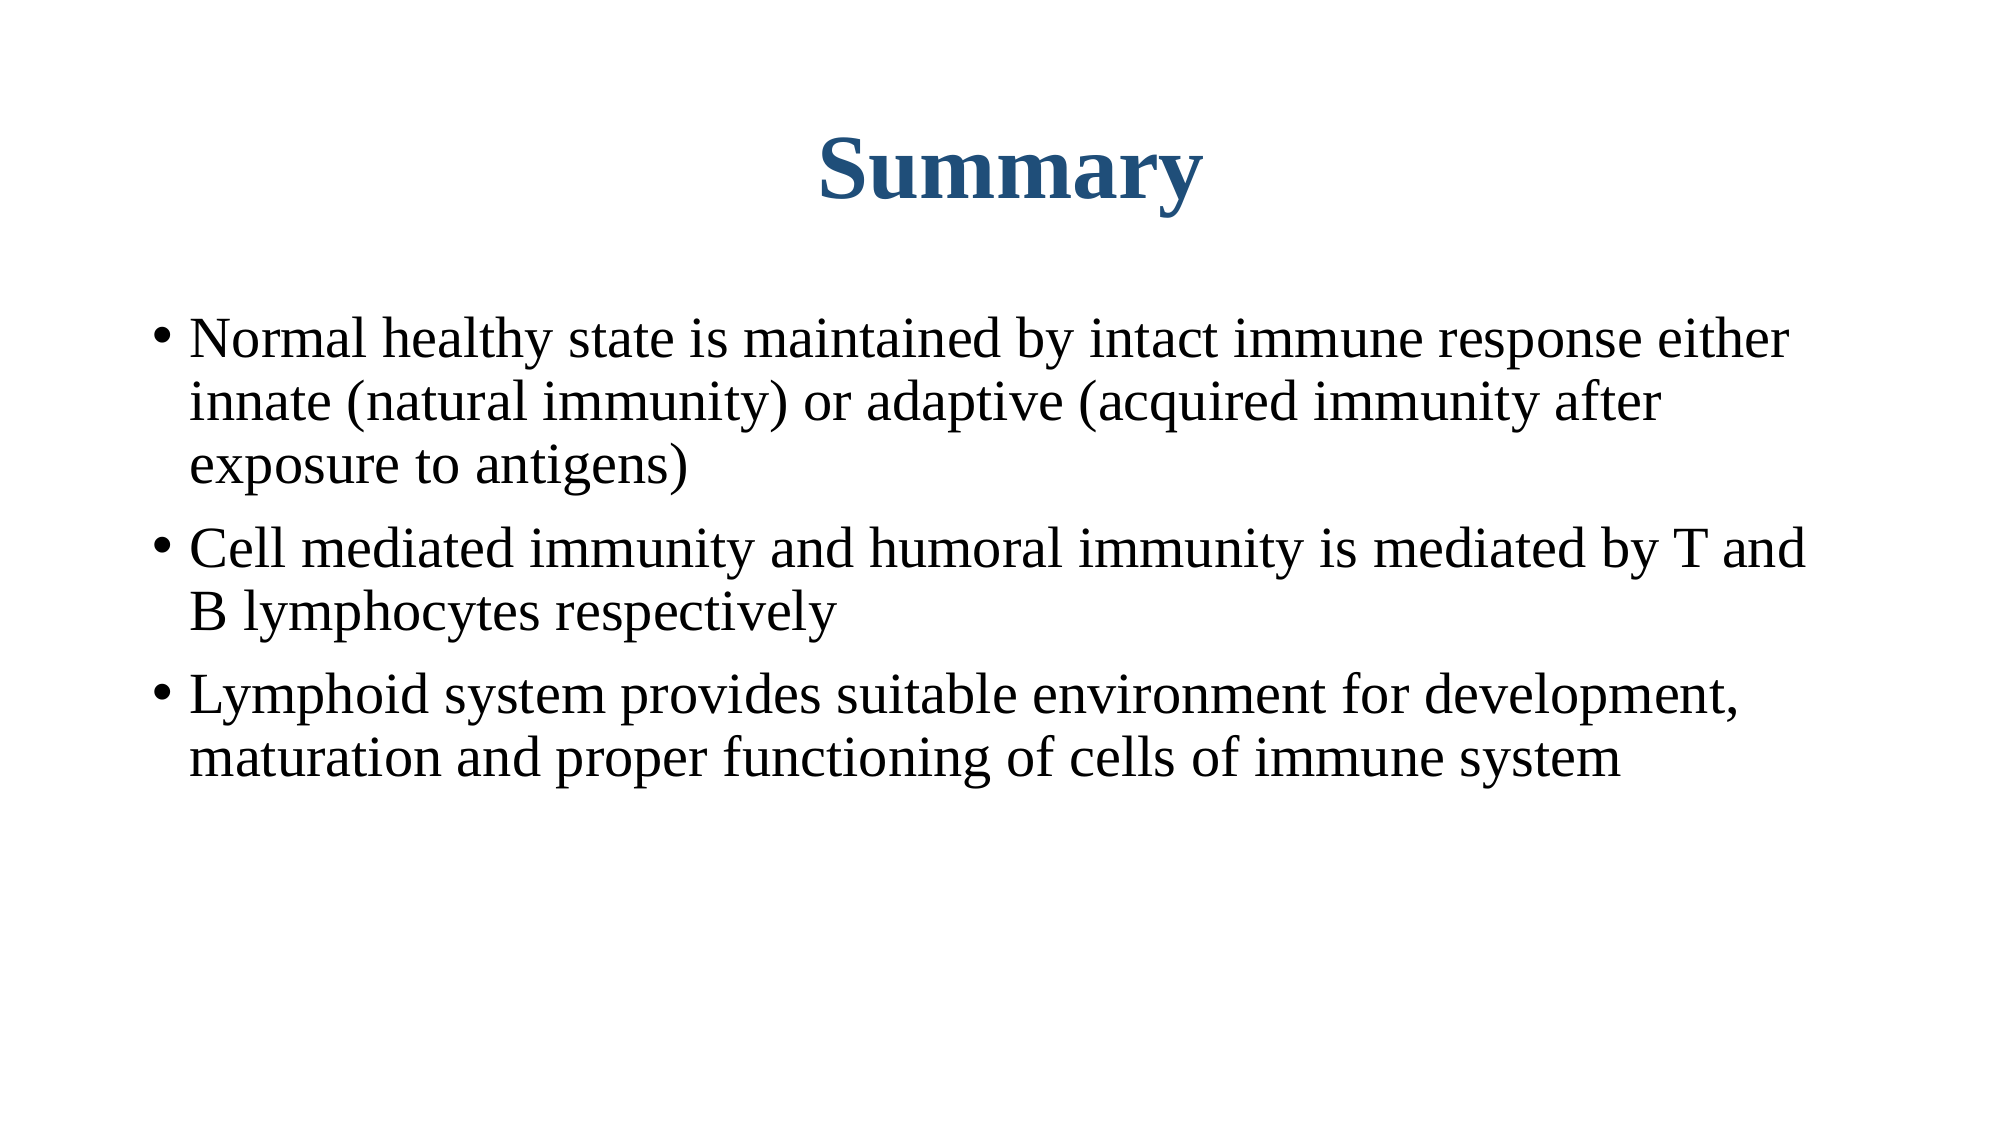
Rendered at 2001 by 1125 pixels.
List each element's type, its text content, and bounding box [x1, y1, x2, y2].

title Summary [137, 59, 1863, 278]
list Normal healthy state is maintained by intact immune response either innate (natural immunity) or adaptive (acquired immunity after exposure to antigens) Cell mediated immunity and humoral immunity is mediated by T and B lymphocytes respectively Lymphoid system provides suitable environment for development, maturation and proper functioning of cells of immune system [137, 299, 1863, 1014]
